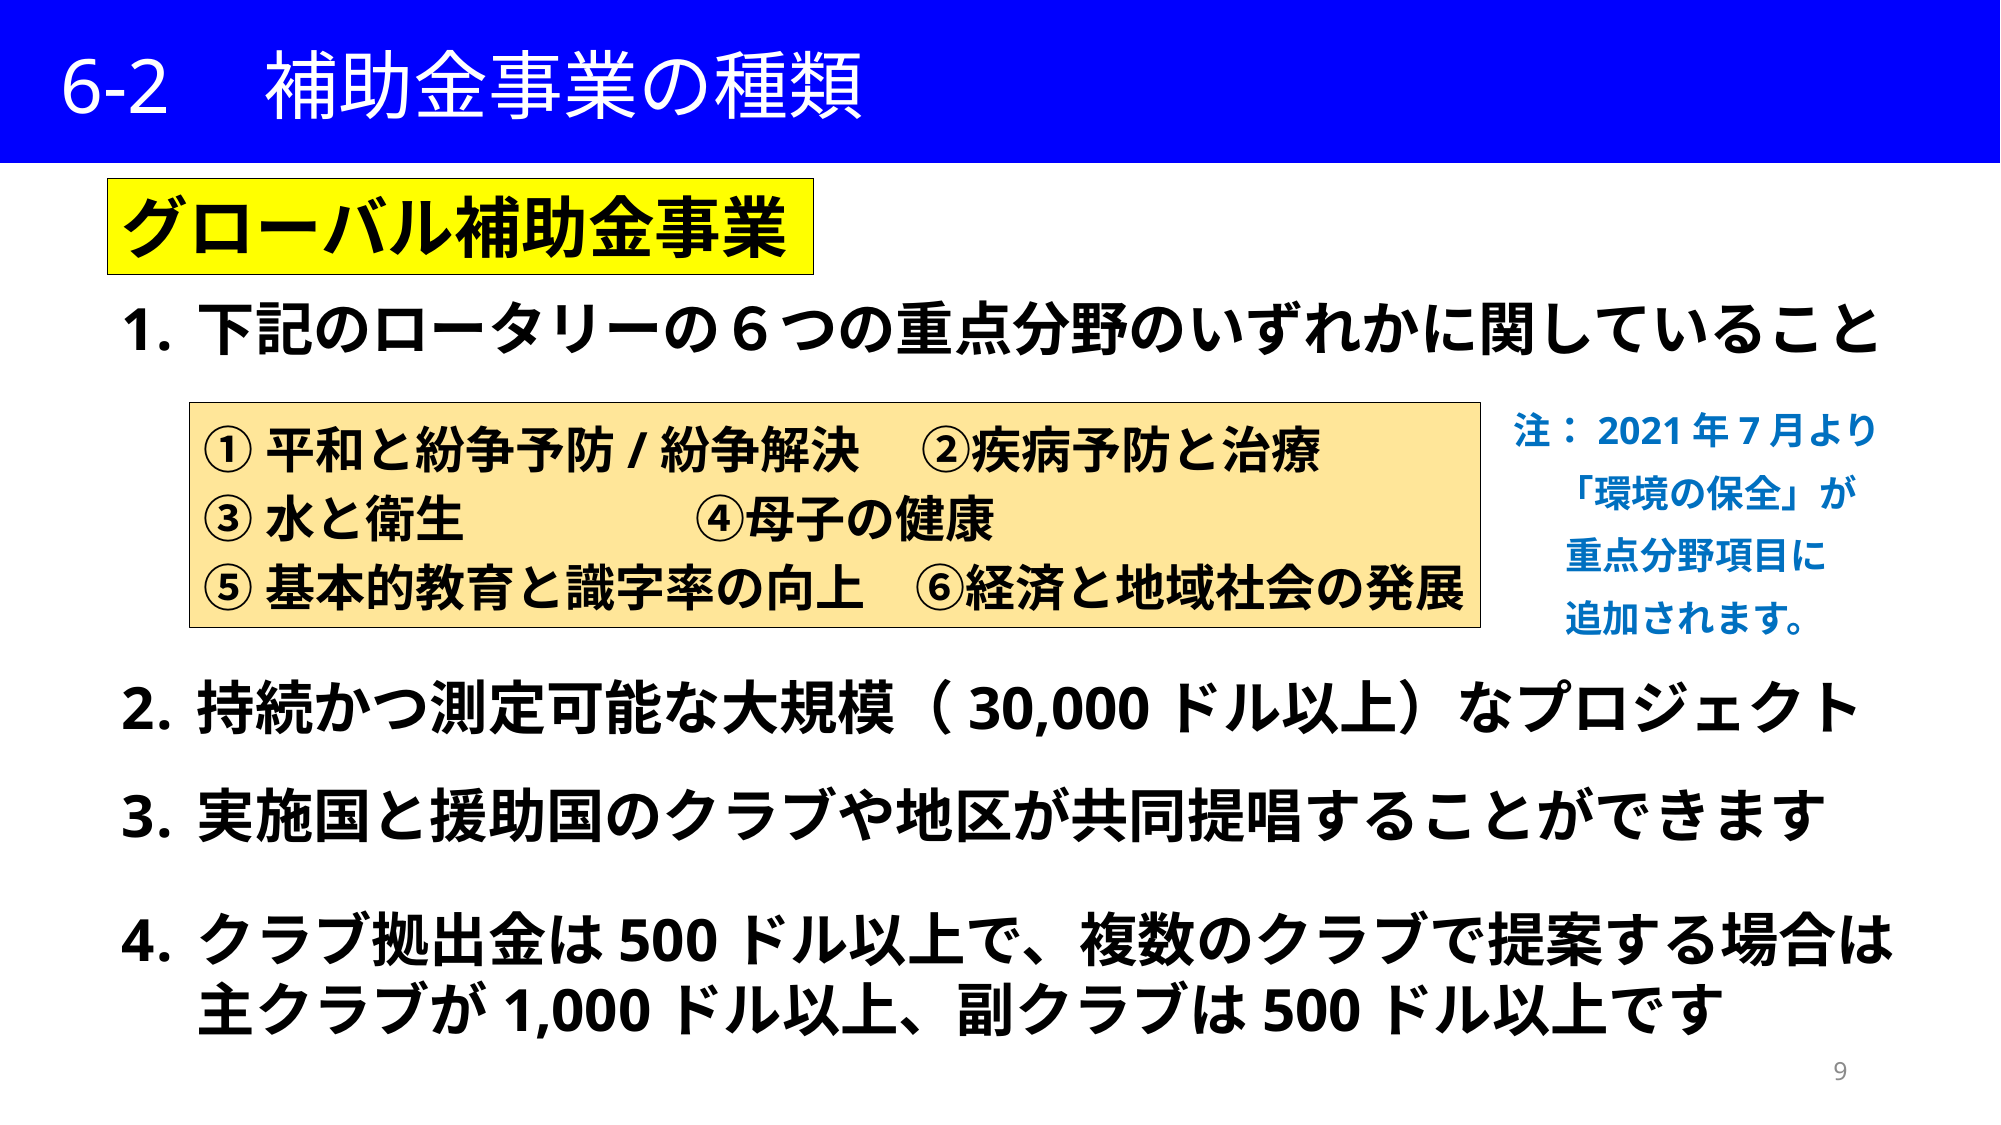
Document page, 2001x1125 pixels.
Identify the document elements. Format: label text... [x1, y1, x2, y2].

text_box グローバル補助金事業 [107, 178, 814, 275]
text_box [0, 0, 2000, 164]
text_box ①平和と紛争予防/紛争解決 ②疾病予防と治療 ③水と衛生 ④母子の健康 ⑤基本的教育と識字率の向上 ⑥経済と地域社会の発展 [189, 402, 1481, 628]
text_box 6-2 補助金事業の種類 [45, 30, 1000, 136]
text_box 下記のロータリーの６つの重点分野のいずれかに関していること 持続かつ測定可能な大規模（30,000ドル以上）なプロジェクト 実施国と援助国のクラブや地区が共同提唱することができます クラブ拠出金は500ドル以上で、複数のクラブで提案する場合は主クラブが1,000ドル以上、副クラブは500ドル以上です [107, 300, 1932, 1080]
text_box 注：2021年7月より 「環境の保全」が 重点分野項目に 追加されます。 [1498, 382, 1901, 665]
slide_number 9 [1412, 1042, 1863, 1103]
